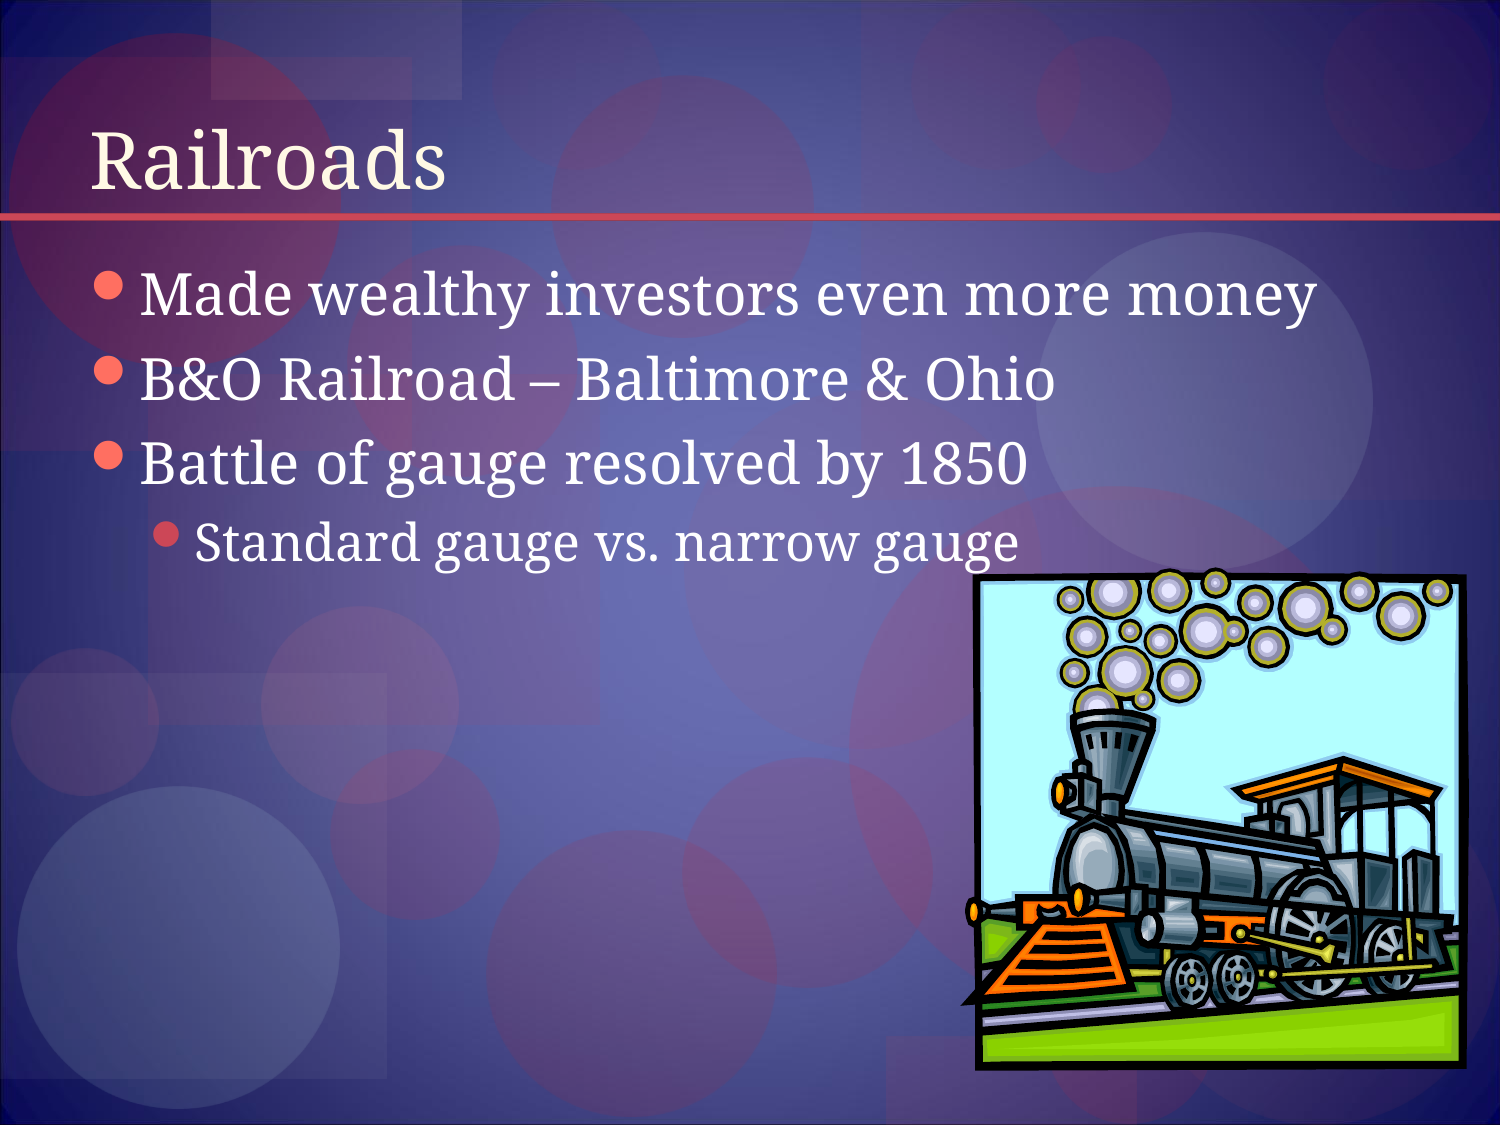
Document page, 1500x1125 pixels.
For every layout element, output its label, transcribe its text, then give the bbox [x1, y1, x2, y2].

picture [0, 0, 1500, 1125]
text_box Made wealthy investors even more money B&O Railroad – Baltimore & Ohio Battle of gauge resolved by 1850 Standard gauge vs. narrow gauge [74, 249, 1425, 1000]
text_box Railroads [74, 26, 1425, 214]
